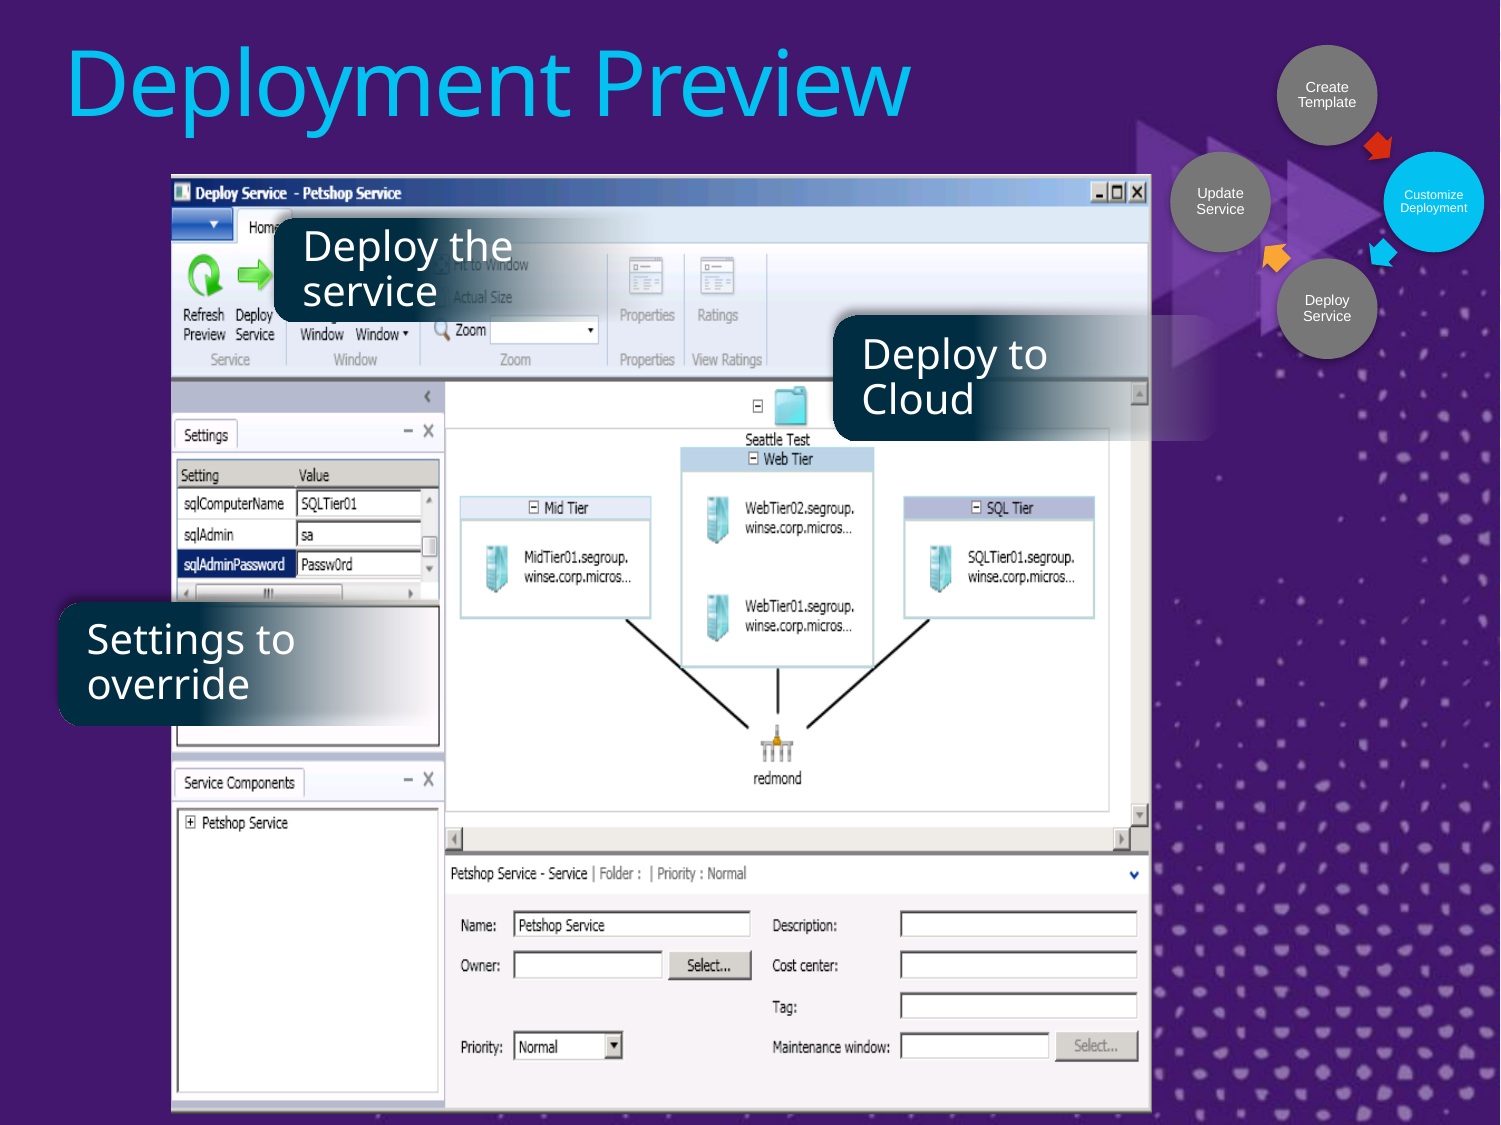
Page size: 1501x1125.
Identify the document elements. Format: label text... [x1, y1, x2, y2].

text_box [833, 315, 1219, 441]
title Deployment Preview [63, 37, 1164, 138]
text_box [1169, 11, 1485, 392]
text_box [274, 216, 660, 324]
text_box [58, 602, 446, 726]
picture [0, 0, 1501, 1125]
